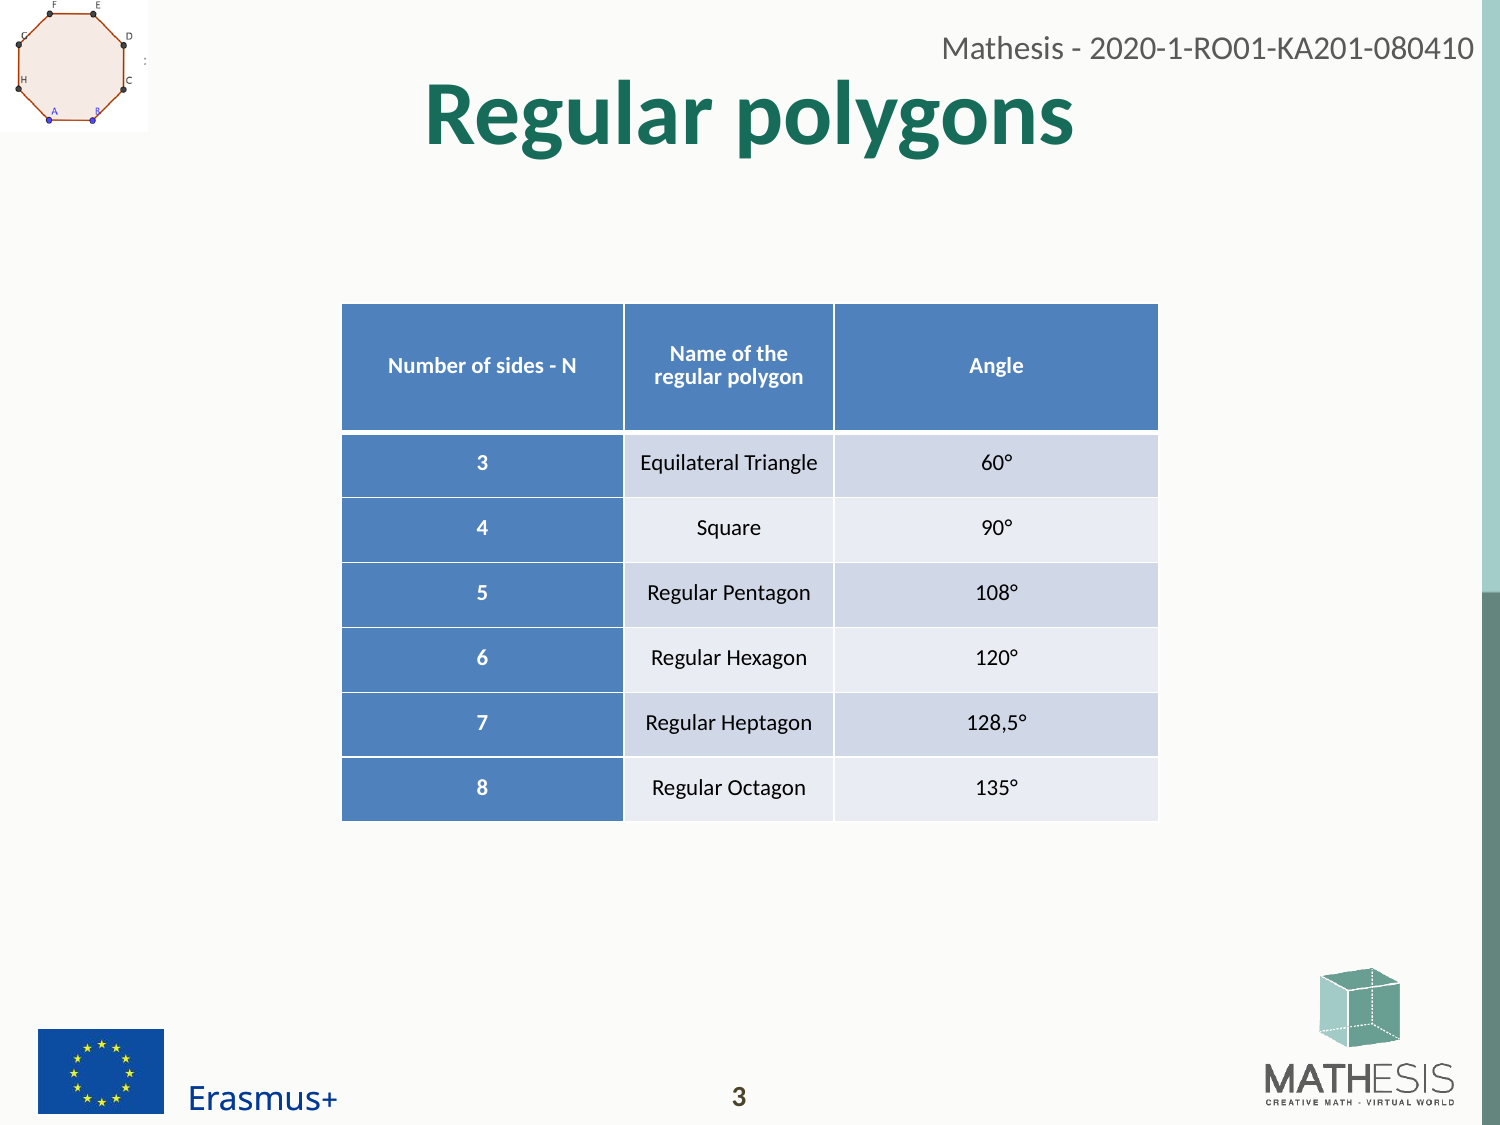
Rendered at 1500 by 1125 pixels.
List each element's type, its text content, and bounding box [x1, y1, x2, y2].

table_header Angle [835, 304, 1158, 430]
table_cell 6 [342, 628, 623, 692]
table_cell Regular Pentagon [625, 563, 833, 627]
table_header Name of the regular polygon [625, 304, 833, 430]
table_cell 120° [835, 628, 1158, 692]
table_cell 128,5° [835, 693, 1158, 756]
picture [0, 0, 149, 132]
table_cell 3 [342, 435, 623, 497]
table_cell Regular Hexagon [625, 628, 833, 692]
table_cell Equilateral Triangle [625, 435, 833, 497]
table_header Number of sides - N [342, 304, 623, 430]
title Regular polygons [75, 45, 1425, 233]
table_cell 108° [835, 563, 1158, 627]
table_cell 8 [342, 758, 623, 821]
picture [38, 1029, 164, 1114]
table_cell 60° [835, 435, 1158, 497]
table_cell 4 [342, 498, 623, 562]
table_cell 7 [342, 693, 623, 756]
table_cell 135° [835, 758, 1158, 821]
table_cell Square [625, 498, 833, 562]
table_cell Regular Octagon [625, 758, 833, 821]
table_cell Regular Heptagon [625, 693, 833, 756]
table_cell 90° [835, 498, 1158, 562]
list [75, 262, 1425, 1005]
table_cell 5 [342, 563, 623, 627]
